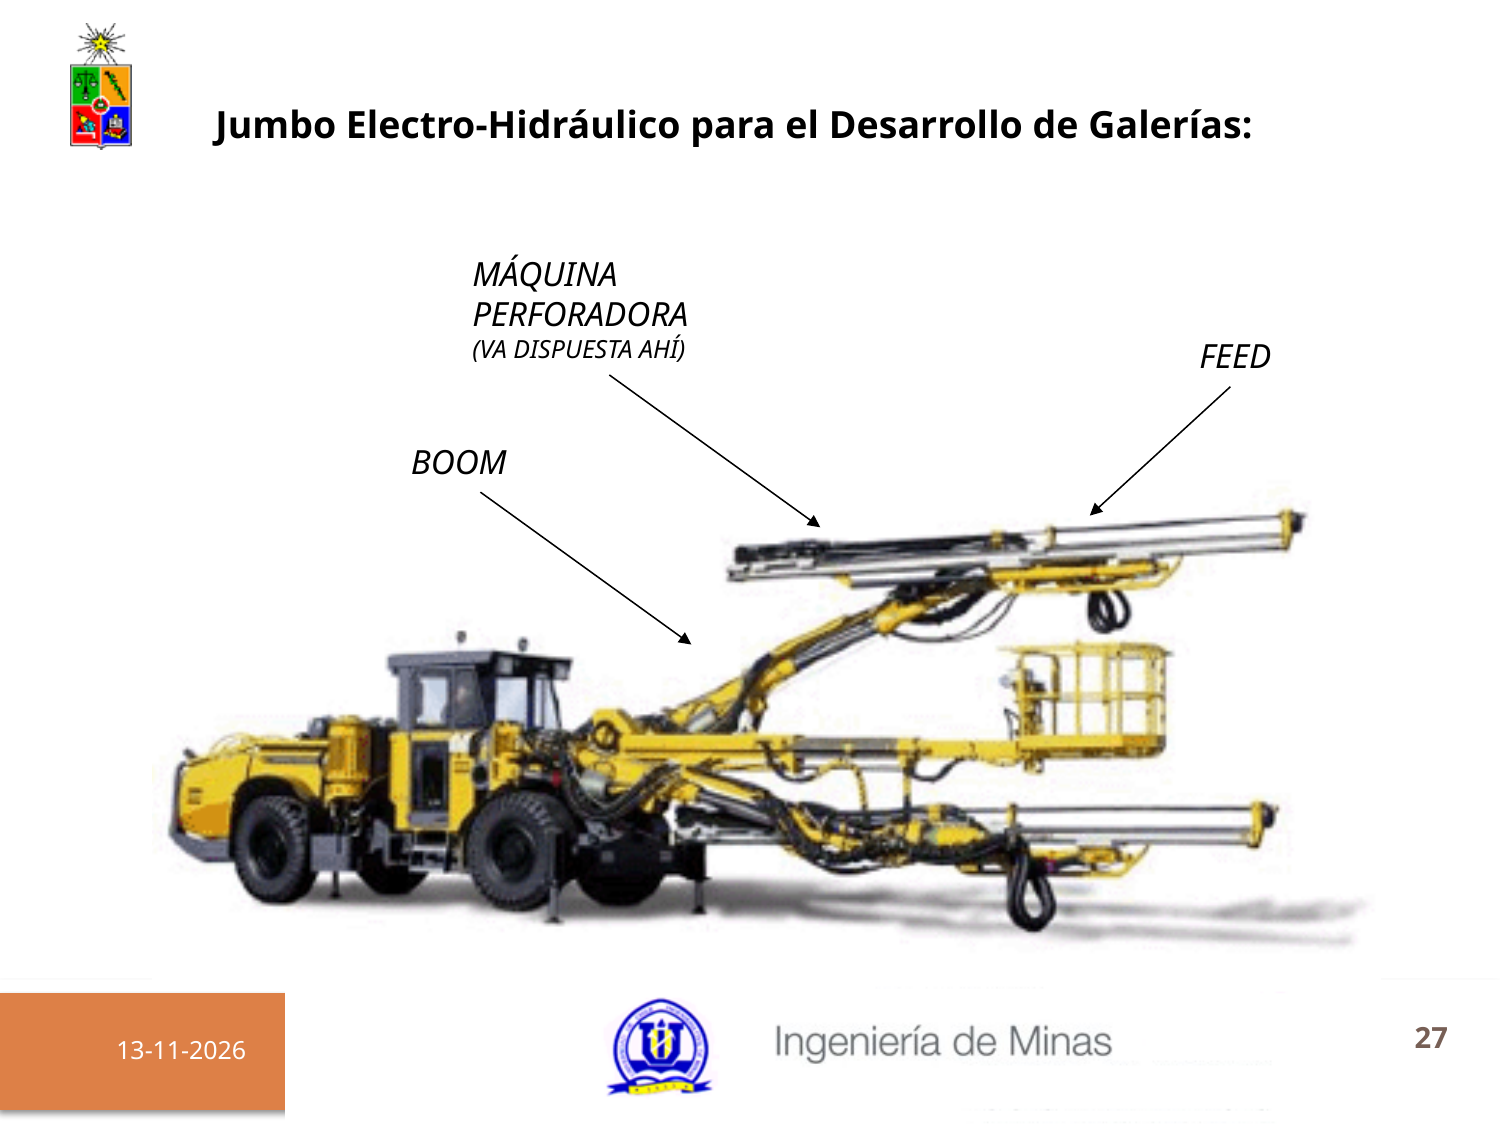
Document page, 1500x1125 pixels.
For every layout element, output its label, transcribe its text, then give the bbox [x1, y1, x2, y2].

text_box Jumbo Electro-Hidráulico para el Desarrollo de Galerías: [200, 93, 1269, 154]
picture [69, 23, 132, 151]
text_box Máquina Perforadora (va dispuesta ahí) [457, 246, 713, 371]
picture [152, 386, 1500, 1125]
text_box Feed [1184, 328, 1287, 383]
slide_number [12, 995, 279, 1108]
